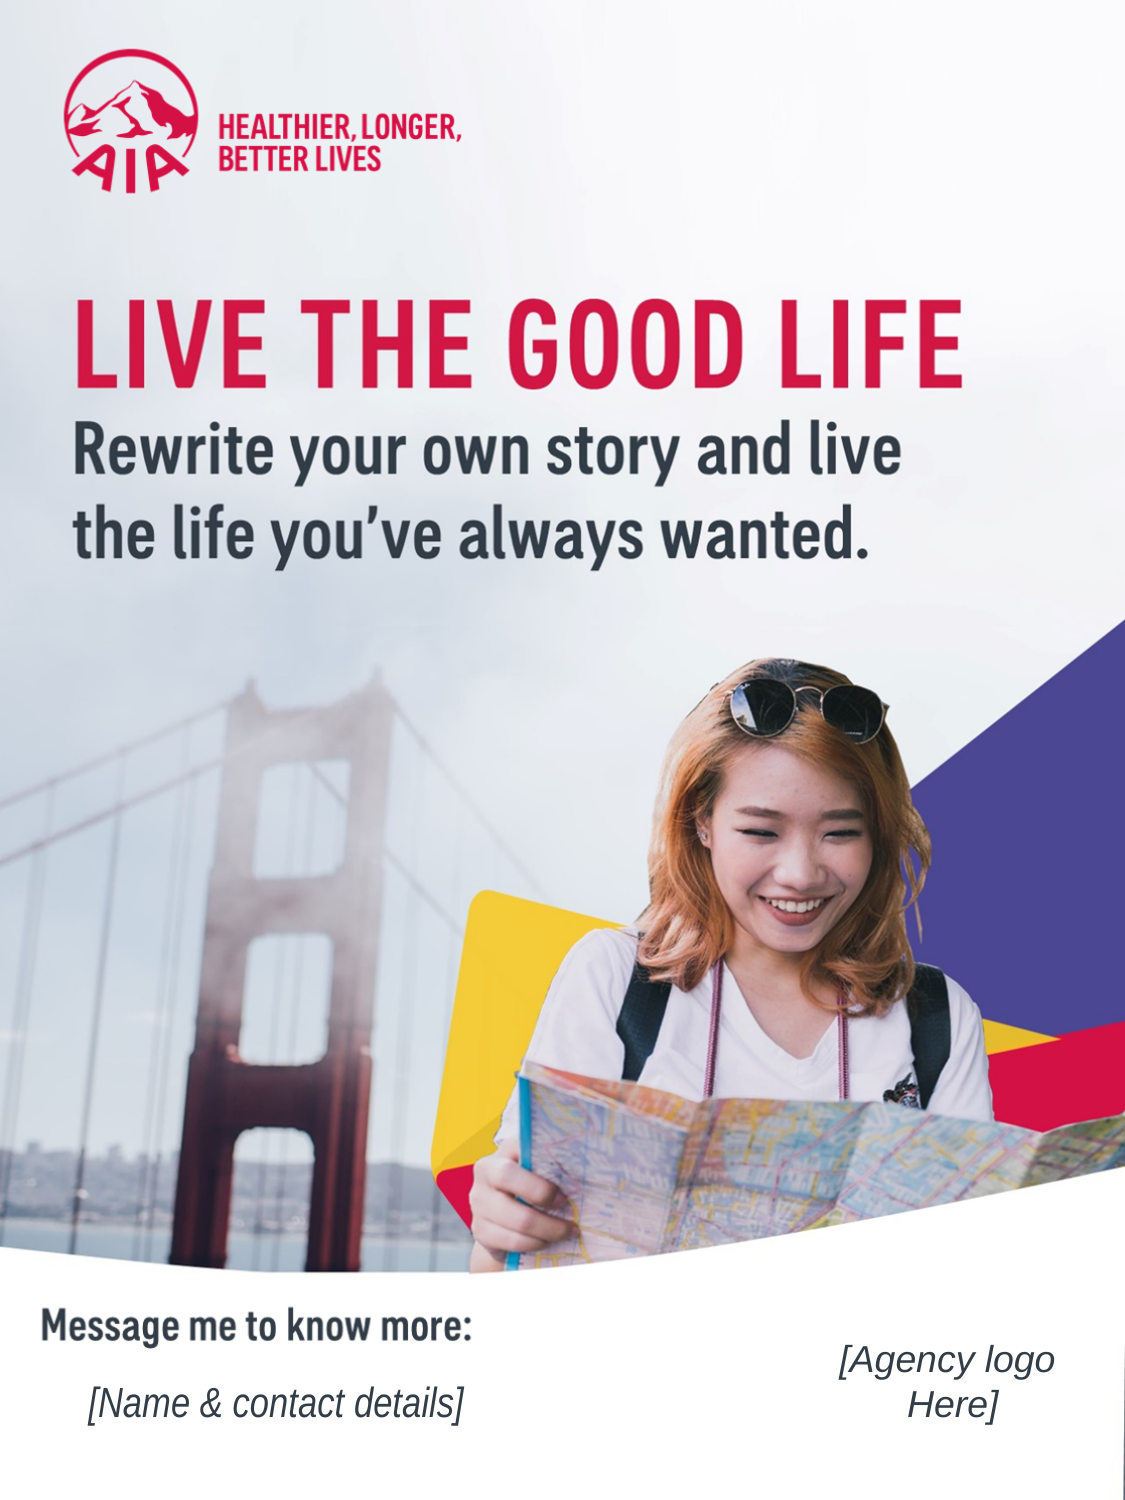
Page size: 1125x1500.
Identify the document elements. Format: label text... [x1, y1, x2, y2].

text_box [Agency logo Here] [811, 1327, 1094, 1433]
text_box [Name & contact details] [73, 1367, 804, 1433]
picture [0, 0, 1125, 1500]
